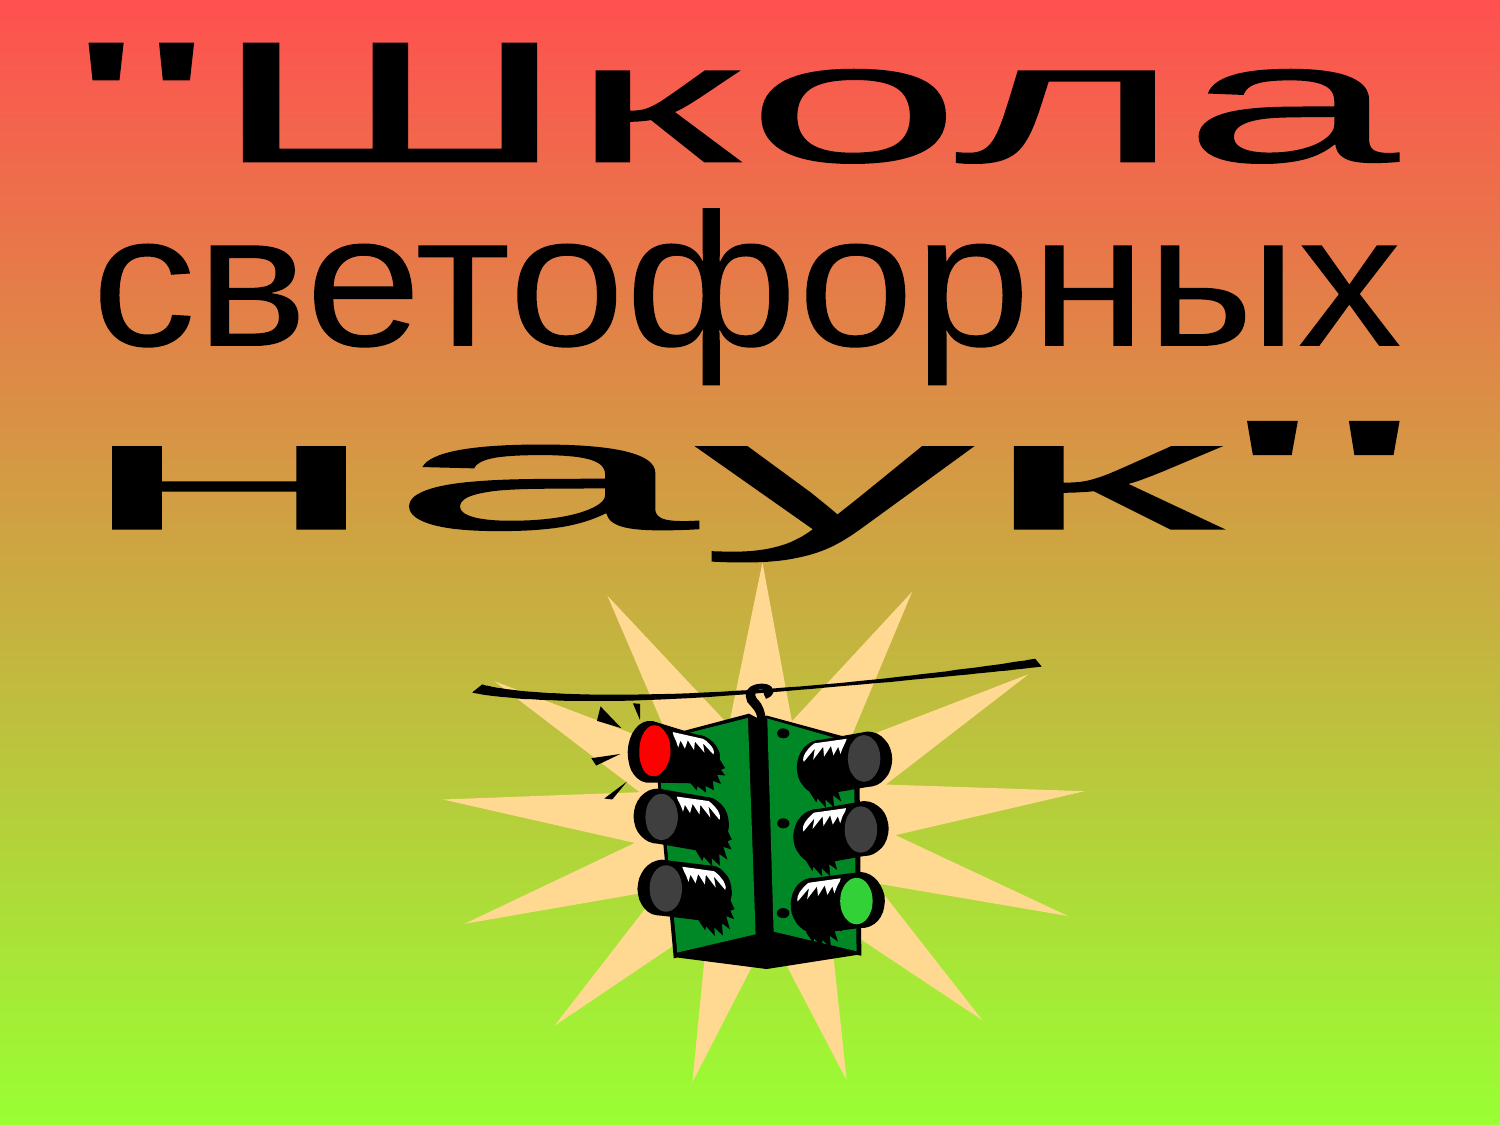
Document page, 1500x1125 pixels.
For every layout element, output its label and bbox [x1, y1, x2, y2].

picture [442, 562, 1085, 1083]
